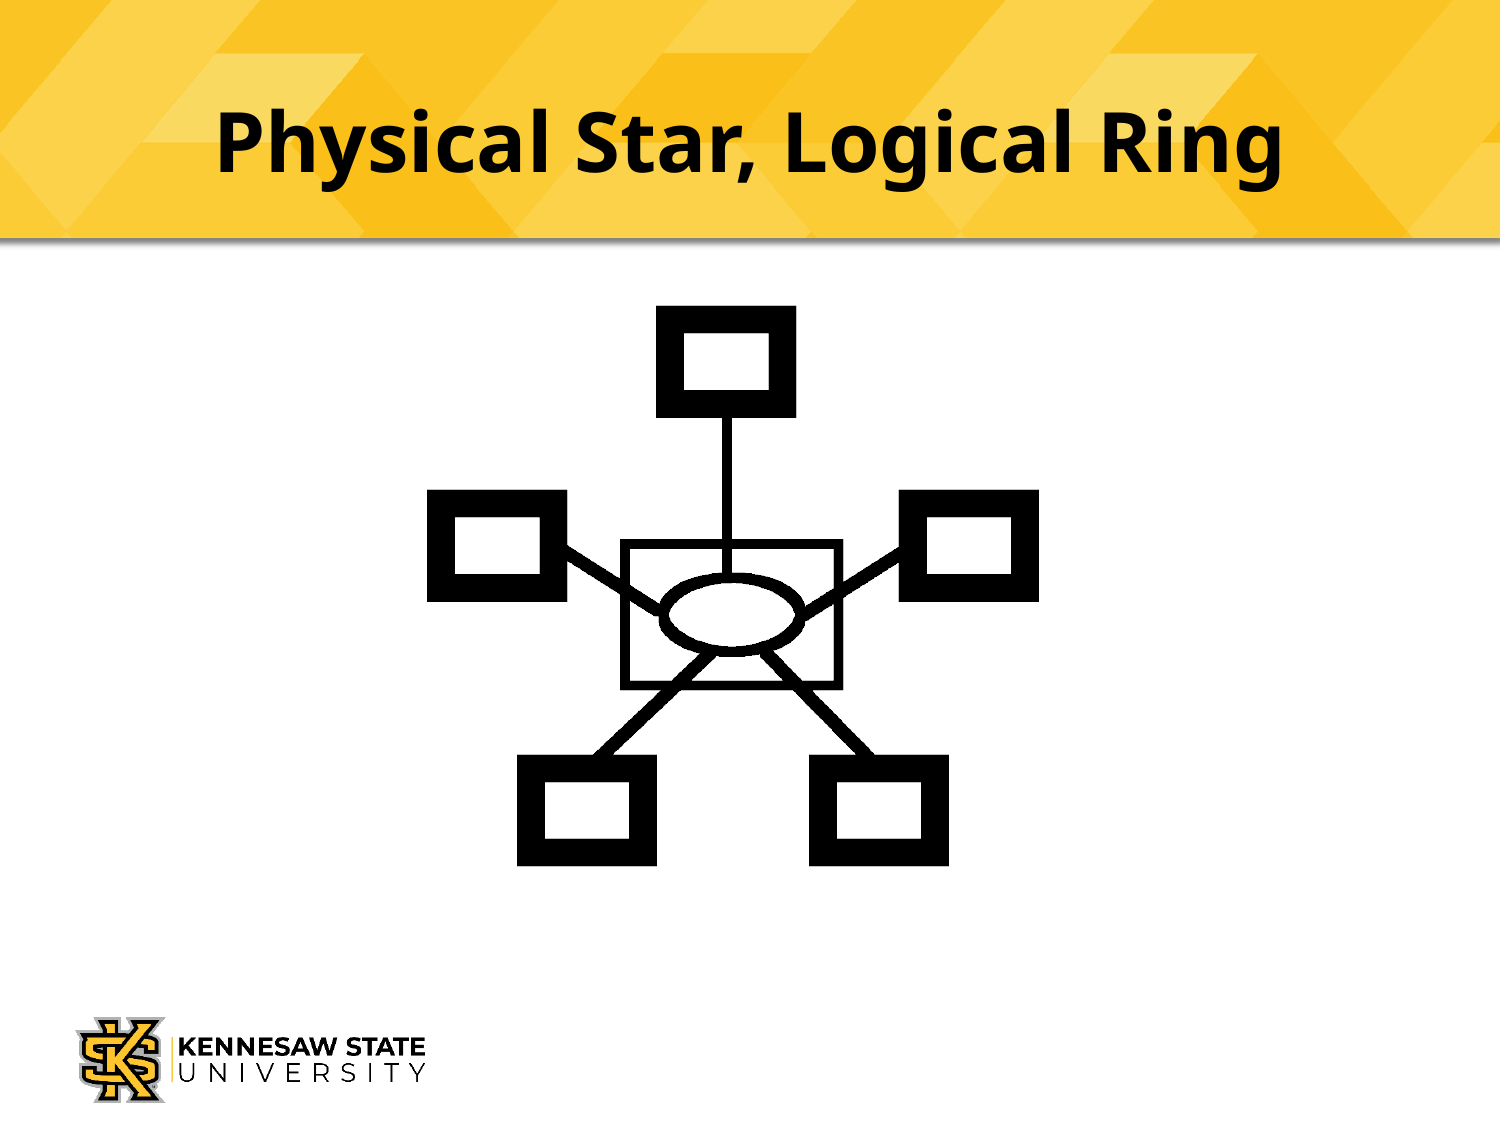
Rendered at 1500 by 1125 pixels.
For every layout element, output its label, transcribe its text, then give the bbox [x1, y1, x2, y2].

title Physical Star, Logical Ring [75, 45, 1425, 233]
picture [0, 0, 1500, 988]
picture [75, 1017, 425, 1103]
